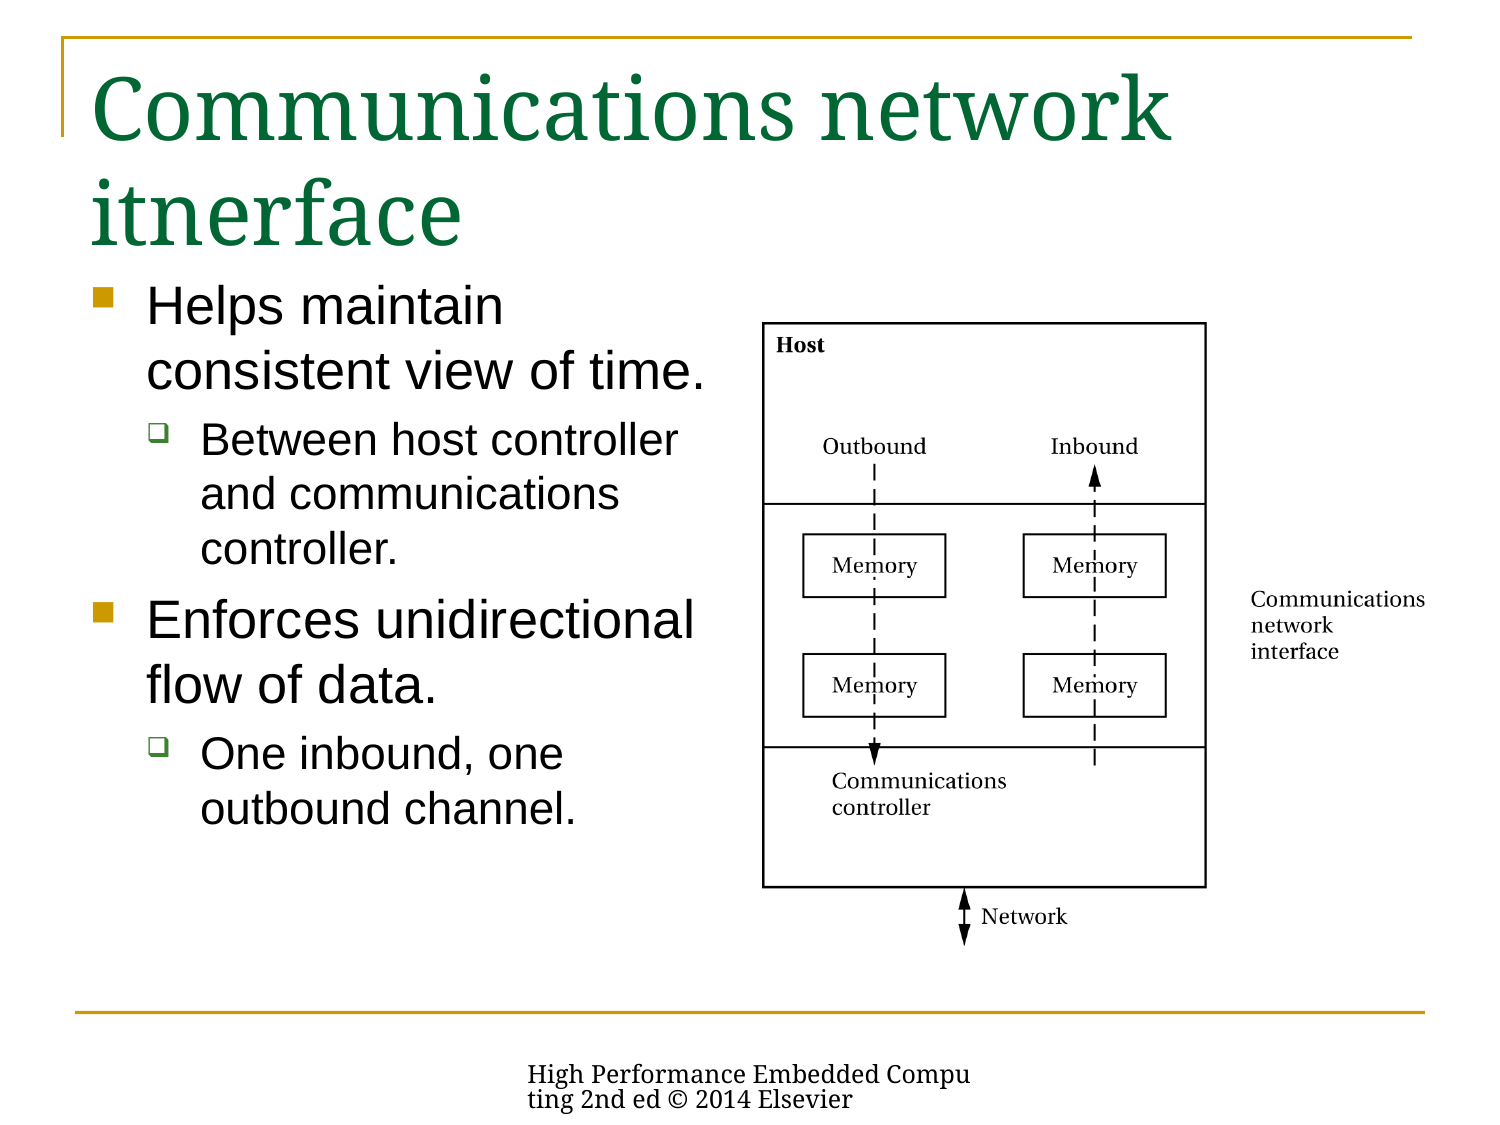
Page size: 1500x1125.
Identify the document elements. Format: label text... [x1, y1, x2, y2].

footer High Performance Embedded Computing 2nd ed © 2014 Elsevier [512, 1025, 988, 1100]
list Helps maintain consistent view of time. Between host controller and communications controller. Enforces unidirectional flow of data. One inbound, one outbound channel. [75, 262, 738, 1006]
title Communications network itnerface [75, 45, 1425, 233]
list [762, 321, 1426, 947]
